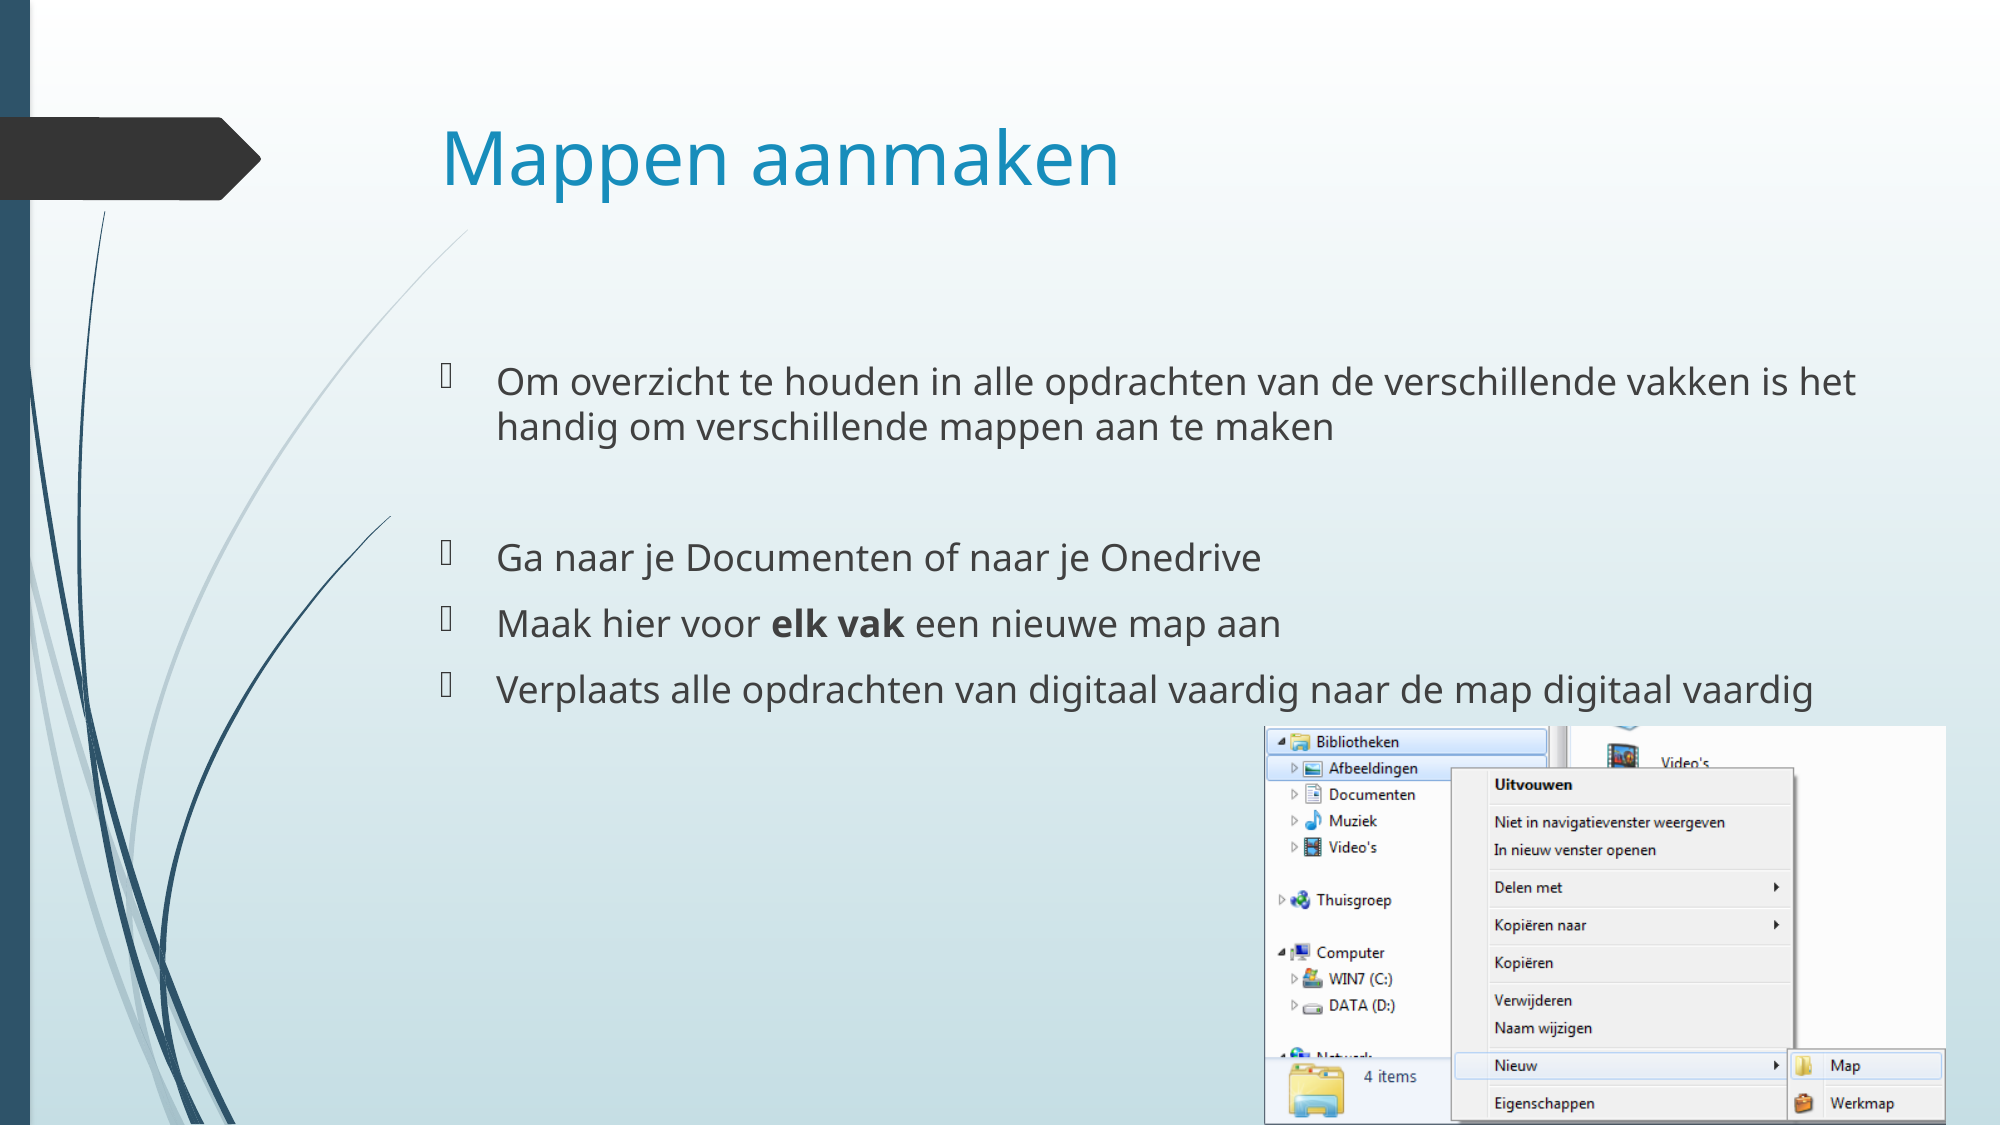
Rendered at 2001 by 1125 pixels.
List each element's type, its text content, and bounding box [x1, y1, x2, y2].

list Om overzicht te houden in alle opdrachten van de verschillende vakken is het handig om verschillende mappen aan te maken Ga naar je Documenten of naar je Onedrive Maak hier voor elk vak een nieuwe map aan Verplaats alle opdrachten van digitaal vaardig naar de map digitaal vaardig [424, 350, 1888, 970]
picture [1264, 726, 1946, 1125]
title Mappen aanmaken [425, 102, 1888, 313]
